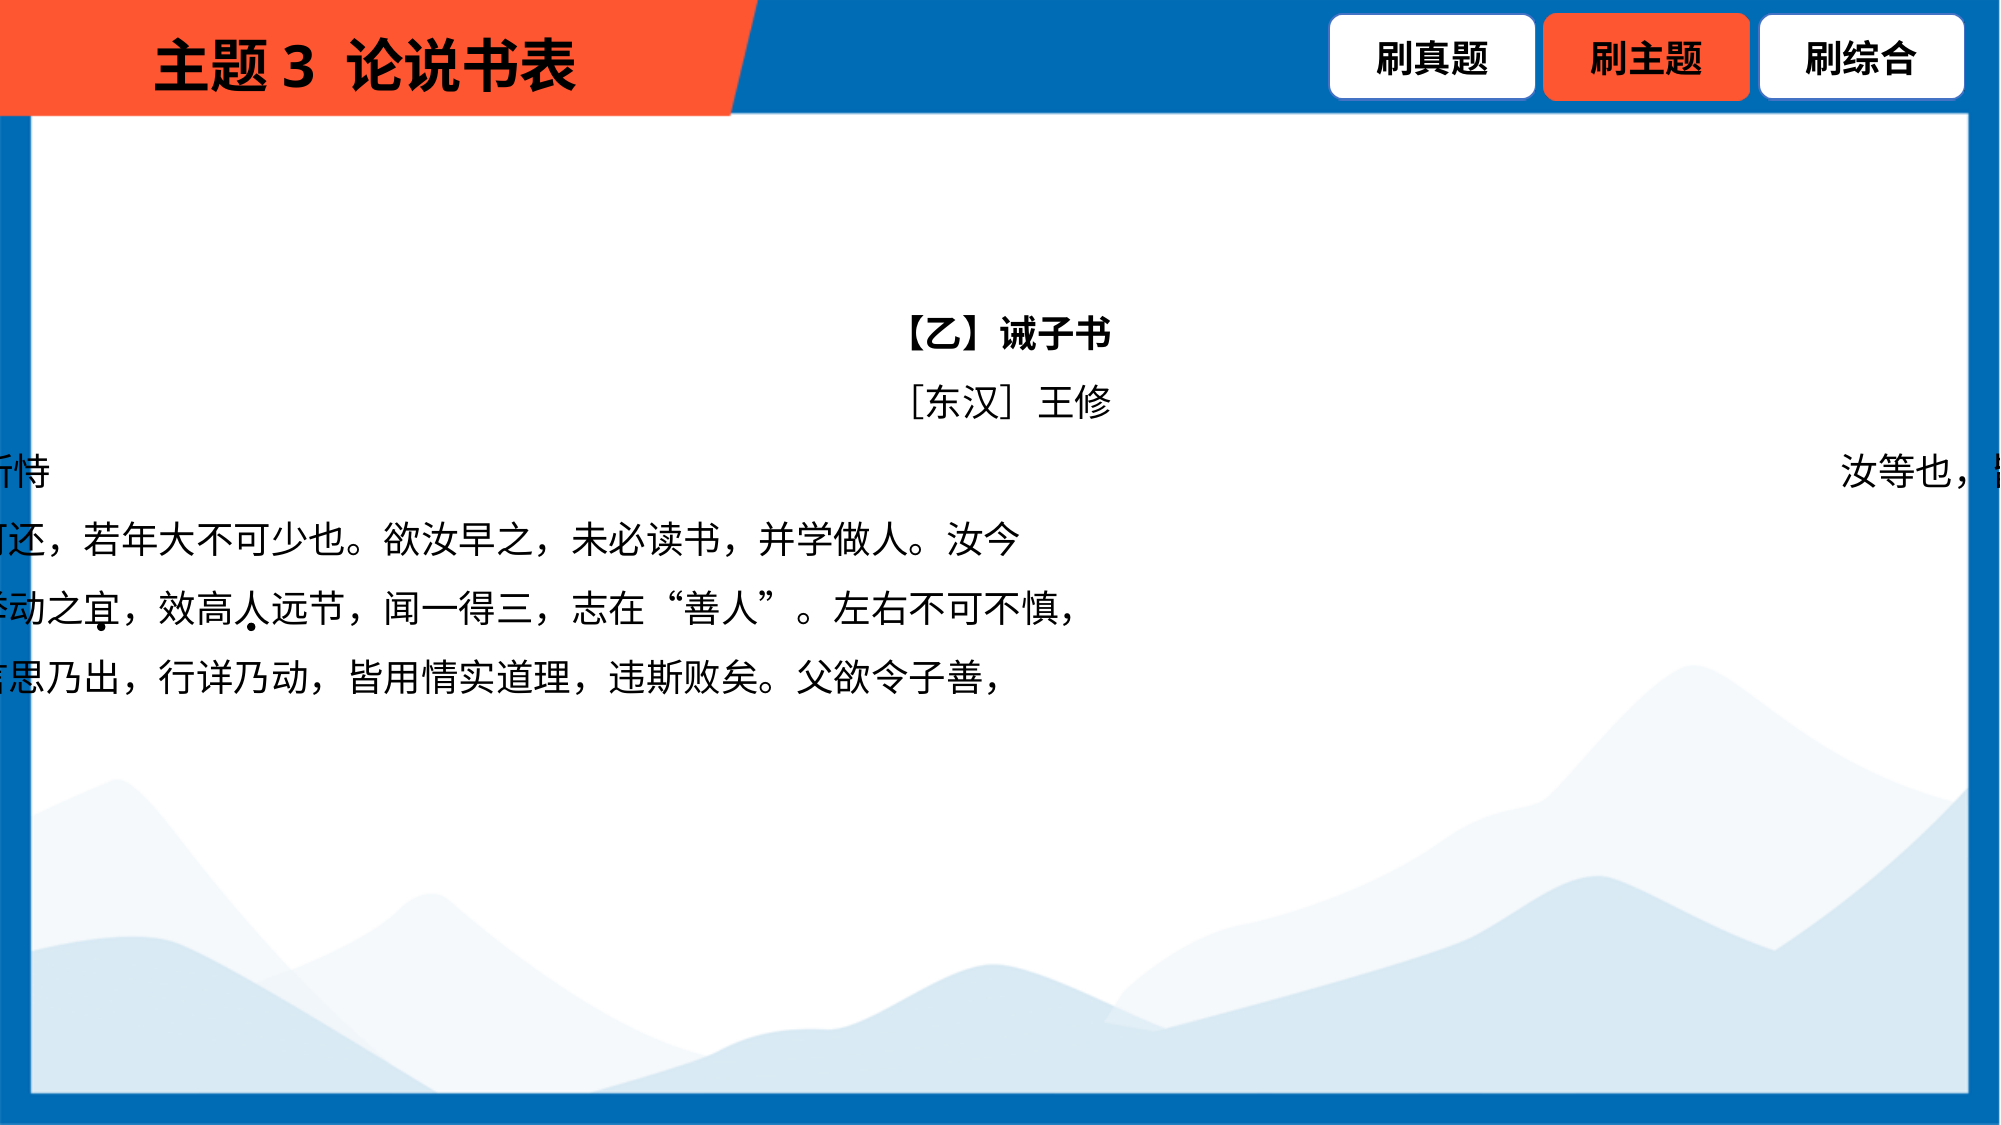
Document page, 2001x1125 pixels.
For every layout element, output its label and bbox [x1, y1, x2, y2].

picture [0, 0, 2000, 1125]
text_box [97, 622, 106, 632]
text_box [247, 622, 256, 632]
